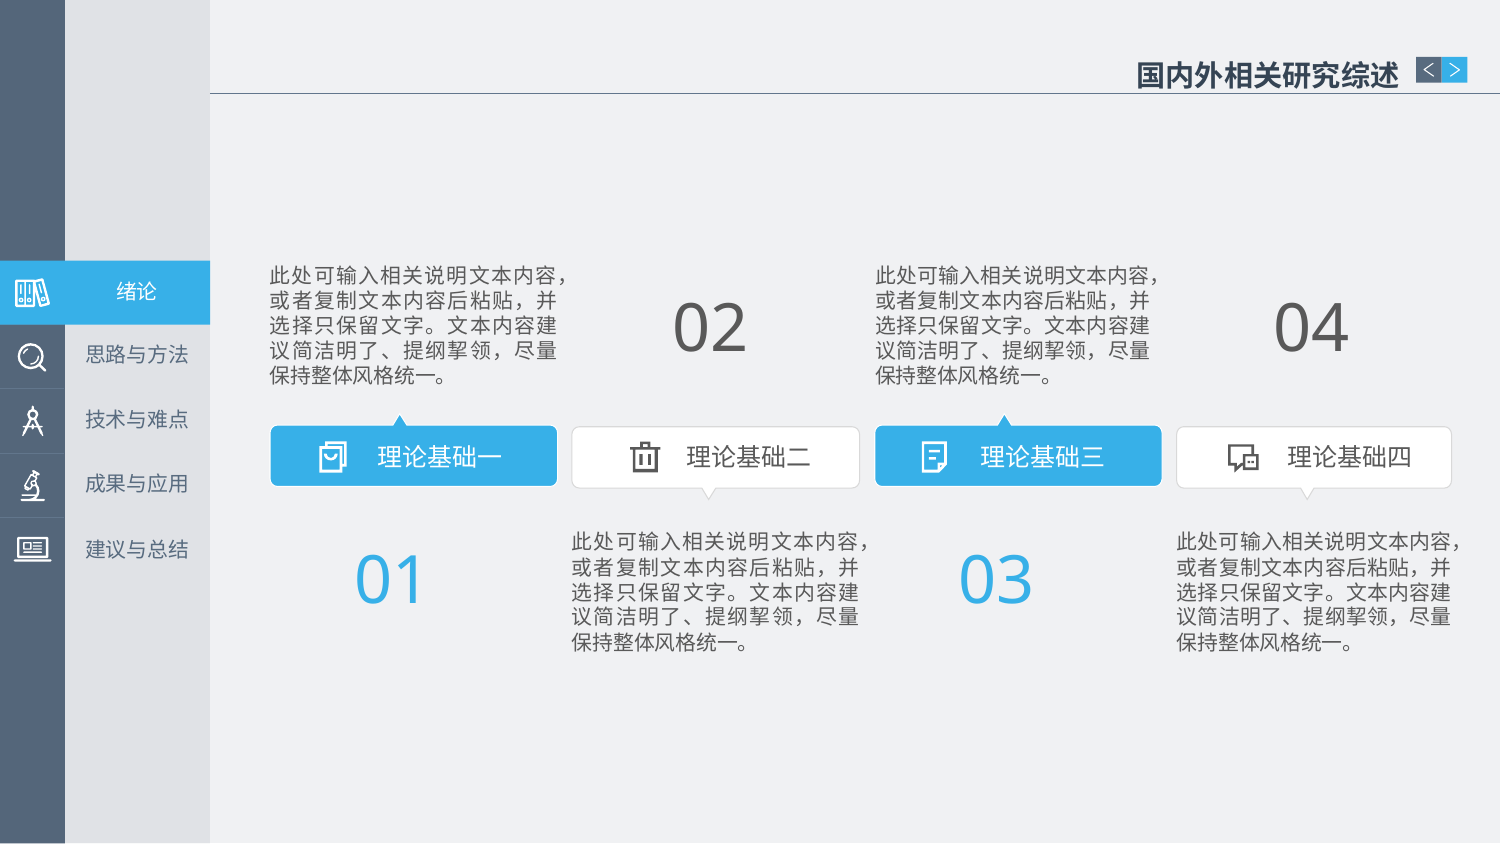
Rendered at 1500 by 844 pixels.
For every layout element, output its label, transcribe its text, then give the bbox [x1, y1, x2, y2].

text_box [1415, 56, 1440, 83]
text_box 此处可输入相关说明文本内容，或者复制文本内容后粘贴，并选择只保留文字。文本内容建议简洁明了、提纲挈领，尽量保持整体风格统一。 [1176, 529, 1452, 655]
text_box 01 [339, 529, 446, 624]
text_box 建议与总结 [70, 529, 204, 569]
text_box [318, 441, 347, 473]
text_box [1441, 56, 1468, 83]
text_box 此处可输入相关说明文本内容，或者复制文本内容后粘贴，并选择只保留文字。文本内容建议简洁明了、提纲挈领，尽量保持整体风格统一。 [269, 262, 558, 388]
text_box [629, 441, 661, 473]
text_box 02 [657, 277, 764, 373]
text_box 绪论 [101, 271, 173, 311]
text_box 技术与难点 [70, 399, 204, 439]
text_box 03 [943, 529, 1050, 624]
text_box [1176, 426, 1452, 500]
text_box [0, 259, 212, 327]
text_box [13, 536, 52, 562]
text_box 理论基础四 [1272, 433, 1428, 479]
text_box 04 [1258, 277, 1365, 373]
text_box 理论基础二 [671, 434, 827, 479]
text_box [874, 413, 1163, 487]
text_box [1227, 444, 1259, 473]
text_box [571, 426, 860, 500]
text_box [921, 441, 948, 473]
text_box 此处可输入相关说明文本内容，或者复制文本内容后粘贴，并选择只保留文字。文本内容建议简洁明了、提纲挈领，尽量保持整体风格统一。 [571, 529, 860, 655]
text_box 国内外相关研究综述 [962, 40, 1400, 93]
text_box 成果与应用 [70, 463, 204, 503]
text_box [270, 413, 558, 487]
text_box 理论基础三 [965, 434, 1121, 479]
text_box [0, 324, 65, 518]
text_box 理论基础一 [362, 434, 518, 479]
text_box 此处可输入相关说明文本内容，或者复制文本内容后粘贴，并选择只保留文字。文本内容建议简洁明了、提纲挈领，尽量保持整体风格统一。 [874, 262, 1150, 388]
text_box 思路与方法 [70, 334, 204, 374]
text_box [15, 278, 50, 308]
